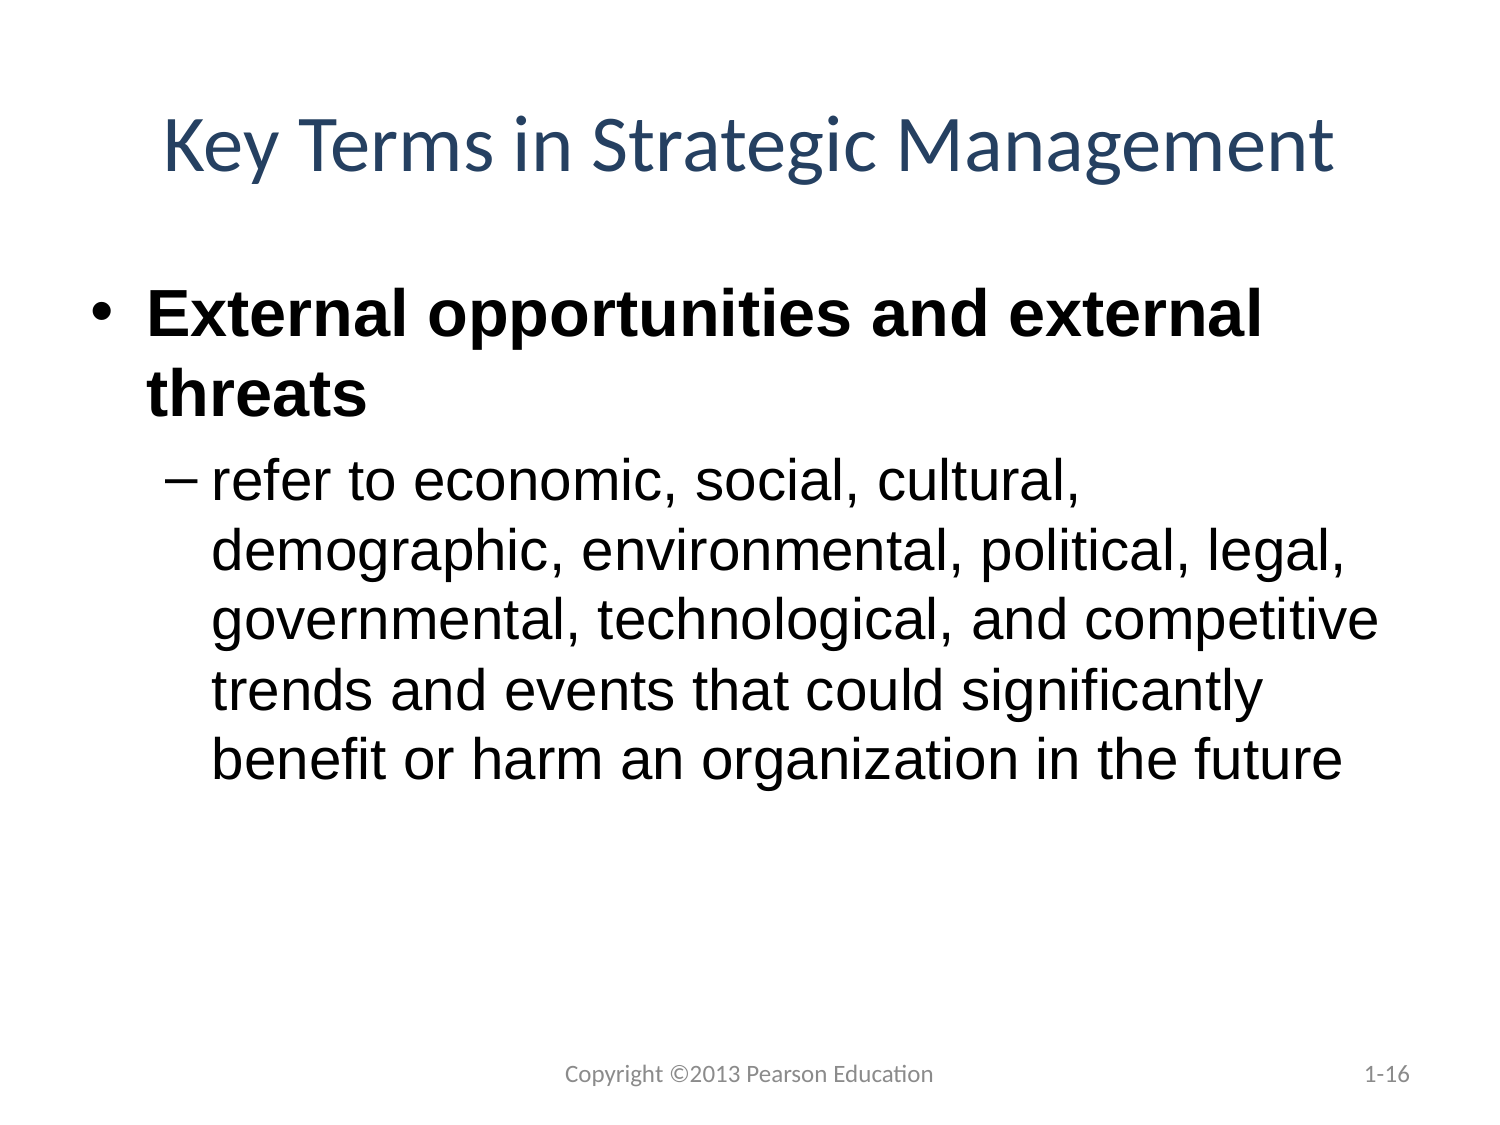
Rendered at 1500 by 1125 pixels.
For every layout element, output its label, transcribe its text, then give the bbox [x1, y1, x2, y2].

list External opportunities and external threats refer to economic, social, cultural, demographic, environmental, political, legal, governmental, technological, and competitive trends and events that could significantly benefit or harm an organization in the future [75, 262, 1425, 1005]
slide_number 1-16 [1074, 1042, 1425, 1103]
title Key Terms in Strategic Management [75, 45, 1425, 233]
footer Copyright ©2013 Pearson Education [512, 1042, 988, 1103]
